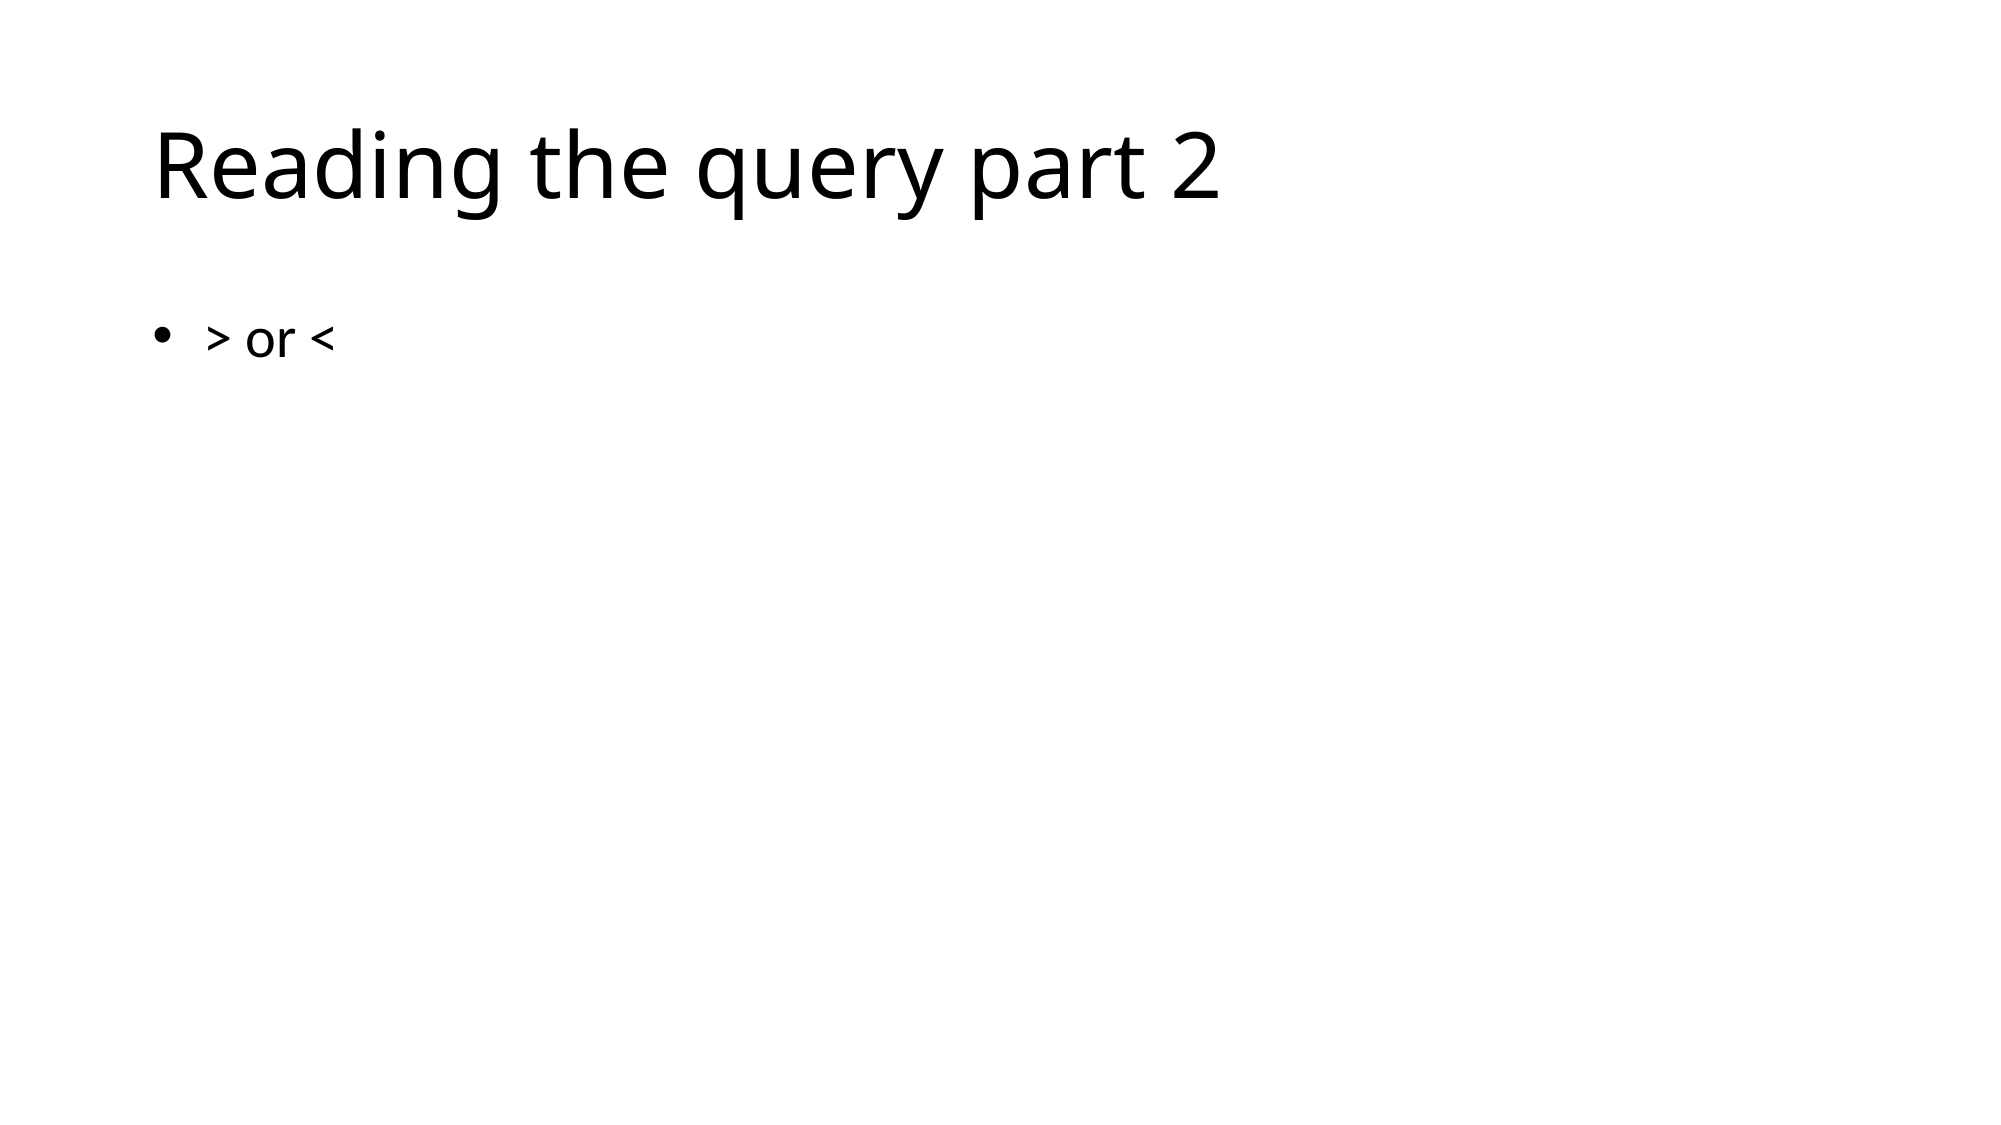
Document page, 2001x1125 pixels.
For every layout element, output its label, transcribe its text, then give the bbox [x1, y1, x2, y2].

title Reading the query part 2 [137, 59, 1863, 278]
list > or < [137, 299, 1863, 1014]
